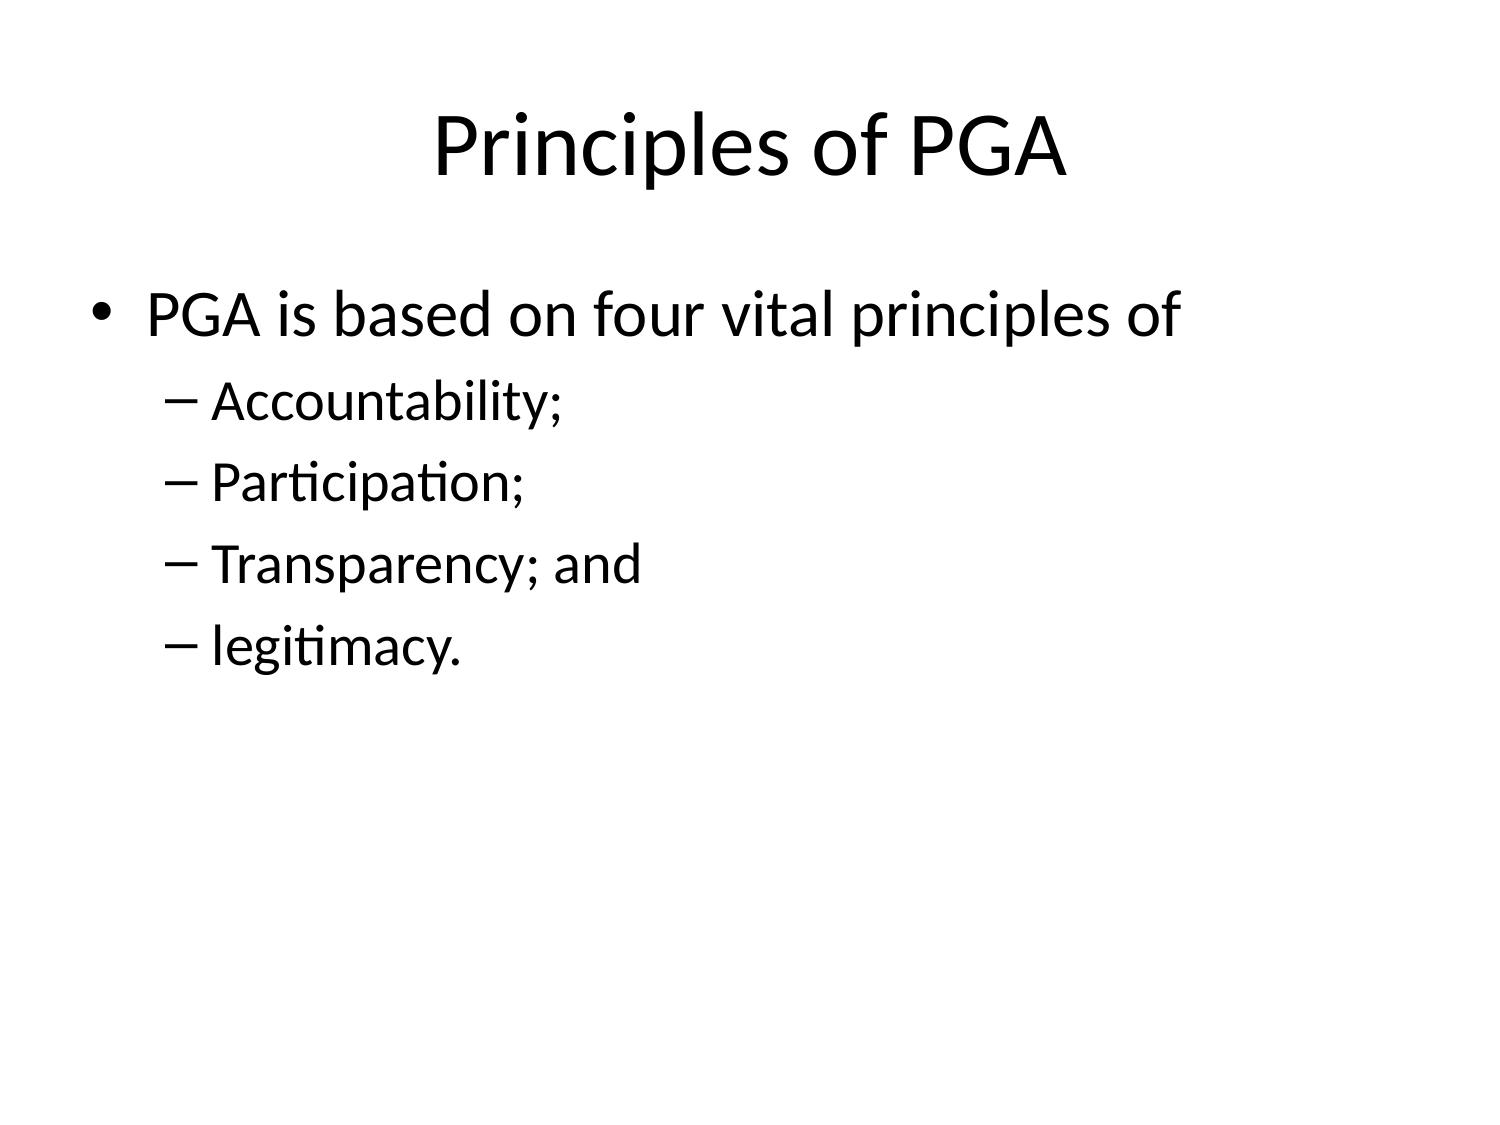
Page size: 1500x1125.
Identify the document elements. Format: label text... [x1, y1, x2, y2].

title Principles of PGA [75, 45, 1425, 233]
list PGA is based on four vital principles of Accountability; Participation; Transparency; and legitimacy. [75, 262, 1425, 1005]
